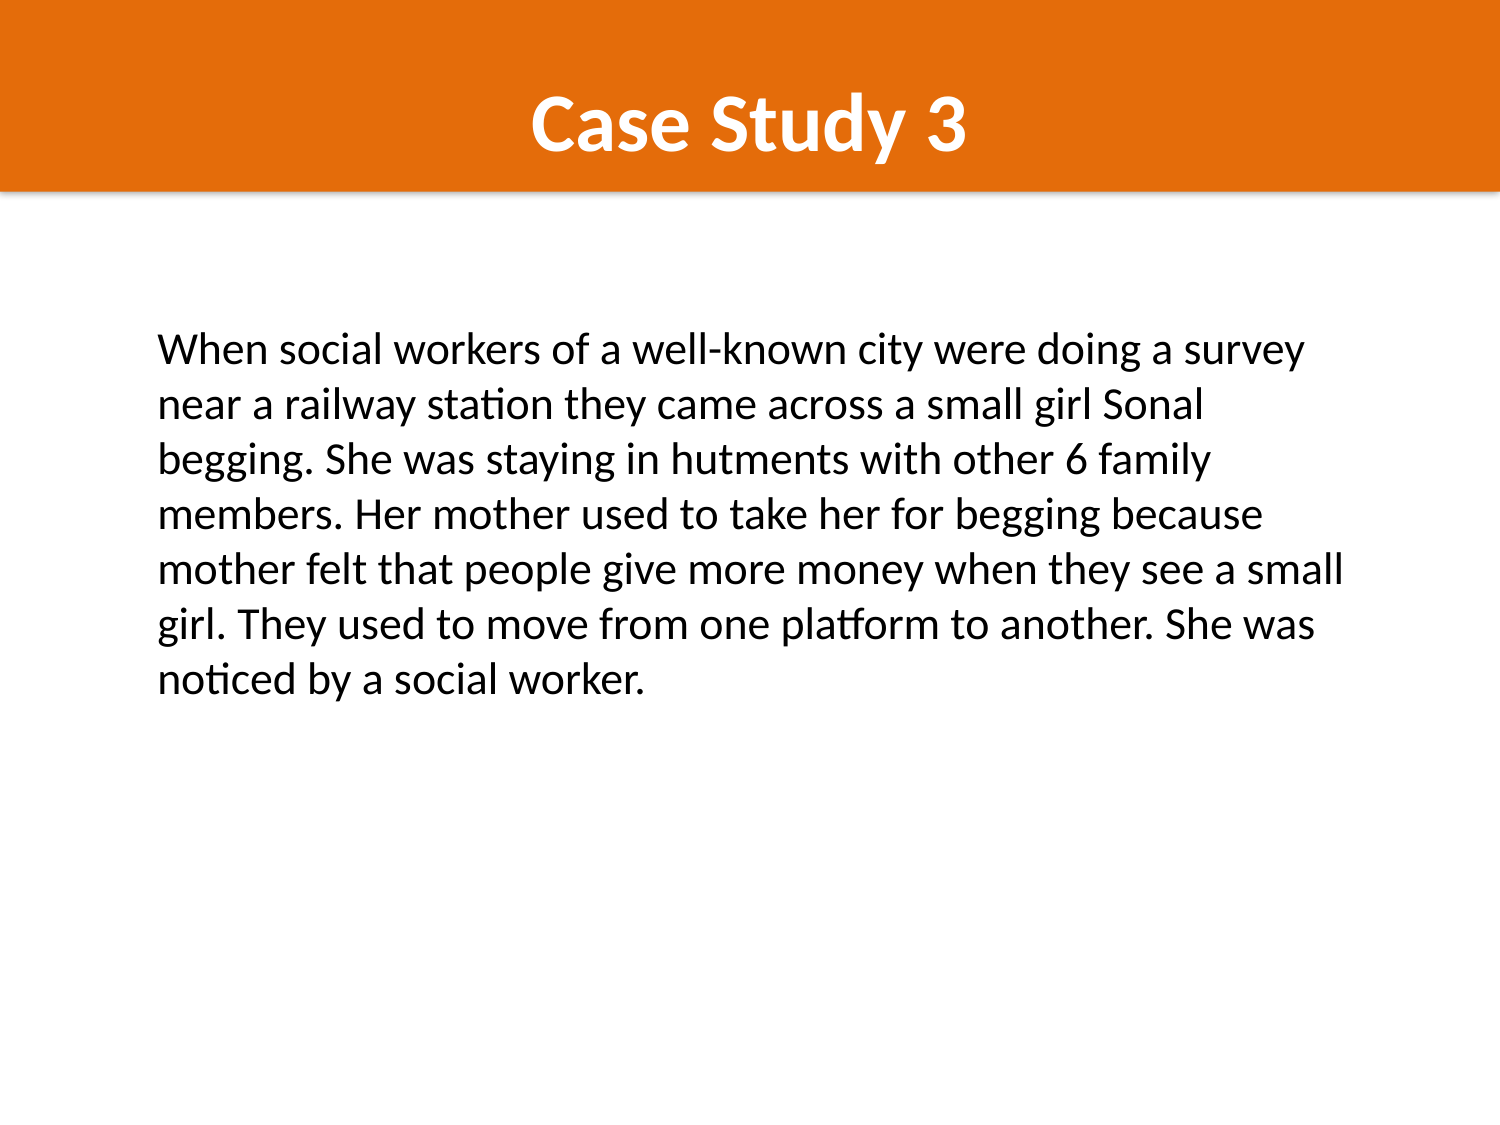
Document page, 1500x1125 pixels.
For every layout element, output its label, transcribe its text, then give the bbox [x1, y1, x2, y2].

text_box Case Study 3 [0, 60, 1500, 176]
text_box When social workers of a well-known city were doing a survey near a railway station they came across a small girl Sonal begging. She was staying in hutments with other 6 family members. Her mother used to take her for begging because mother felt that people give more money when they see a small girl. They used to move from one platform to another. She was noticed by a social worker. [142, 311, 1360, 711]
